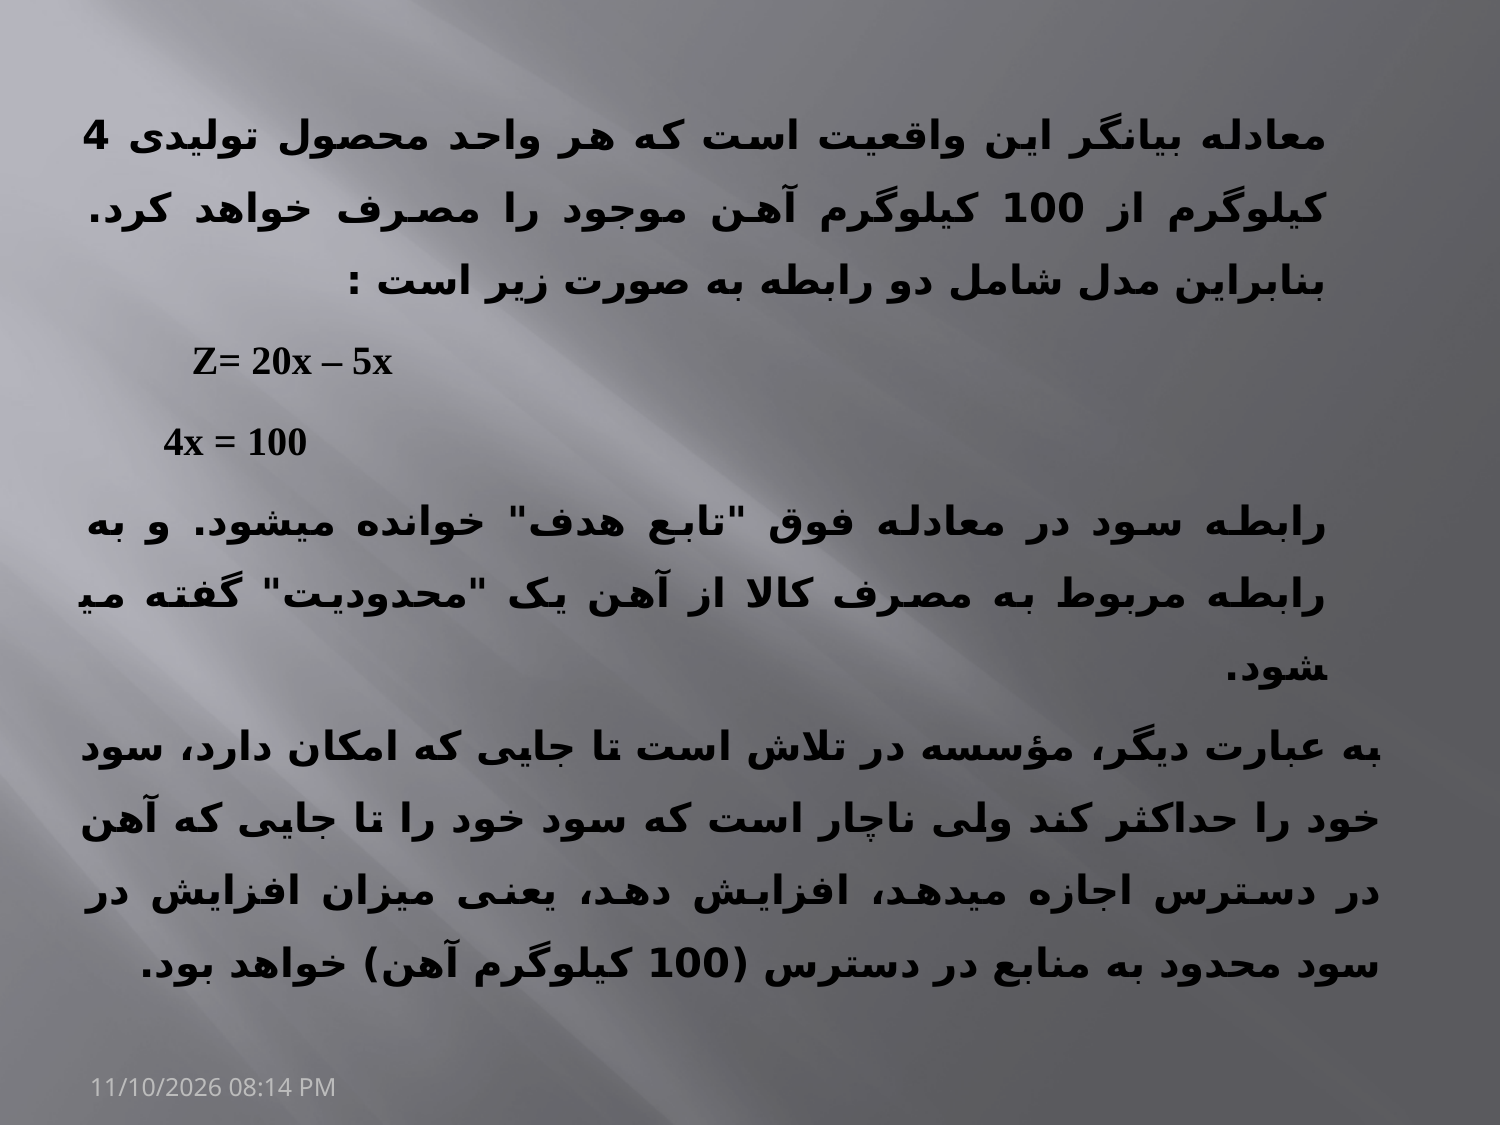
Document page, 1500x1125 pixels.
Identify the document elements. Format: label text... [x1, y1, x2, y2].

list معادله بیانگر این واقعیت است که هر واحد محصول تولیدی 4 کیلوگرم از 100 کیلوگرم آهن موجود را مصرف خواهد کرد. بنابراین مدل شامل دو رابطه به صورت زیر است : Z= 20x – 5x 4x = 100 رابطه سود در معادله فوق "تابع هدف" خوانده می­شود. و به رابطه مربوط به مصرف کالا از آهن یک "محدودیت" گفته می­شود. به عبارت دیگر، مؤسسه در تلاش است تا جایی که امکان دارد، سود خود را حداکثر کند ولی ناچار است که سود خود را تا جایی که آهن در دسترس اجازه می­دهد، افزایش دهد، یعنی میزان افزایش در سود محدود به منابع در دسترس (100 کیلوگرم آهن) خواهد بود. [64, 78, 1415, 1071]
slide_number 20/مارس/1 [75, 1052, 425, 1113]
